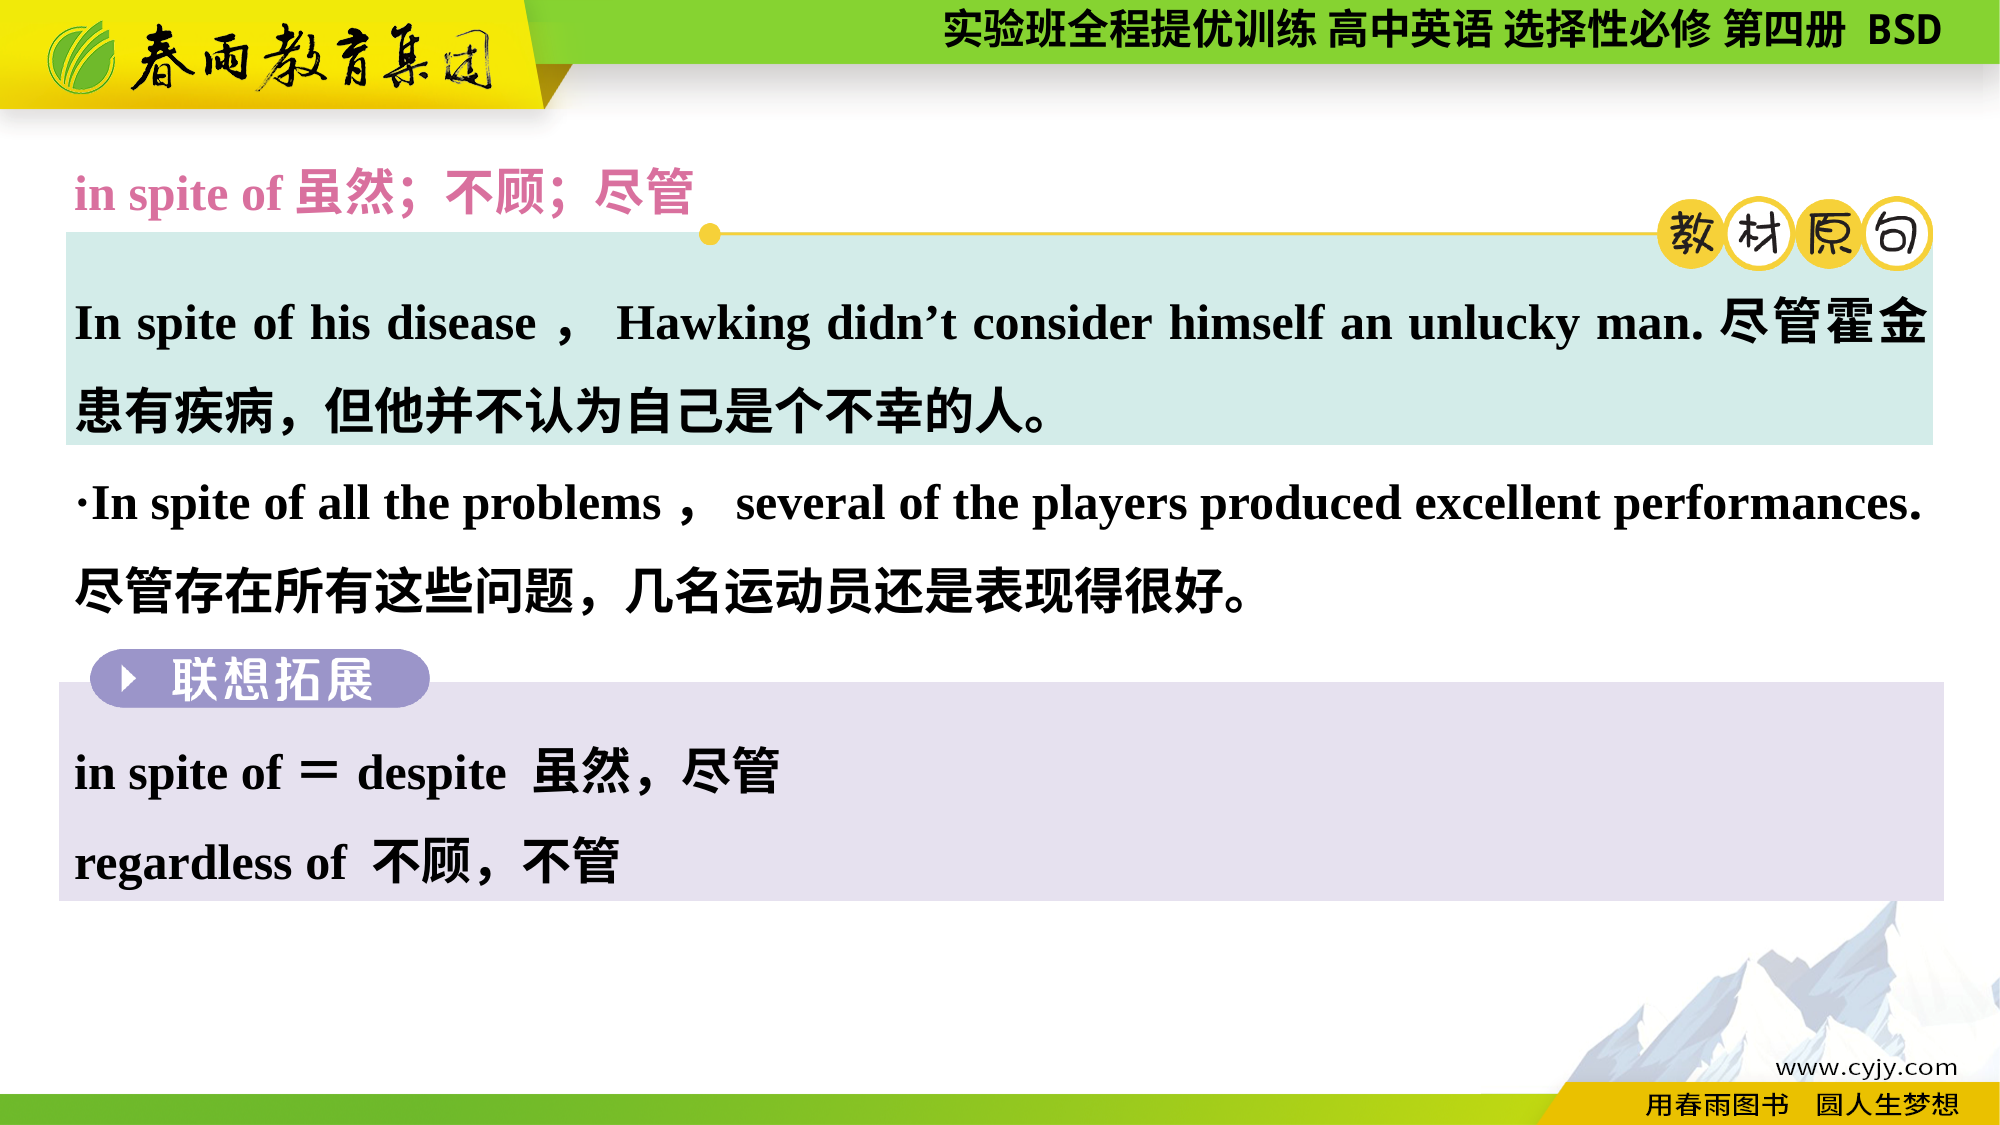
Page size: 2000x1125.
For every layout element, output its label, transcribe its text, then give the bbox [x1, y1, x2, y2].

list in spite of虽然；不顾；尽管 In spite of his disease，Hawking didn’t consider himself an unlucky man.尽管霍金患有疾病，但他并不认为自己是个不幸的人。 ·In spite of all the problems，several of the players produced excellent performances.尽管存在所有这些问题，几名运动员还是表现得很好。 in spite of＝despite 虽然，尽管 regardless of 不顾，不管 [59, 122, 1944, 681]
picture [0, 0, 2000, 1125]
